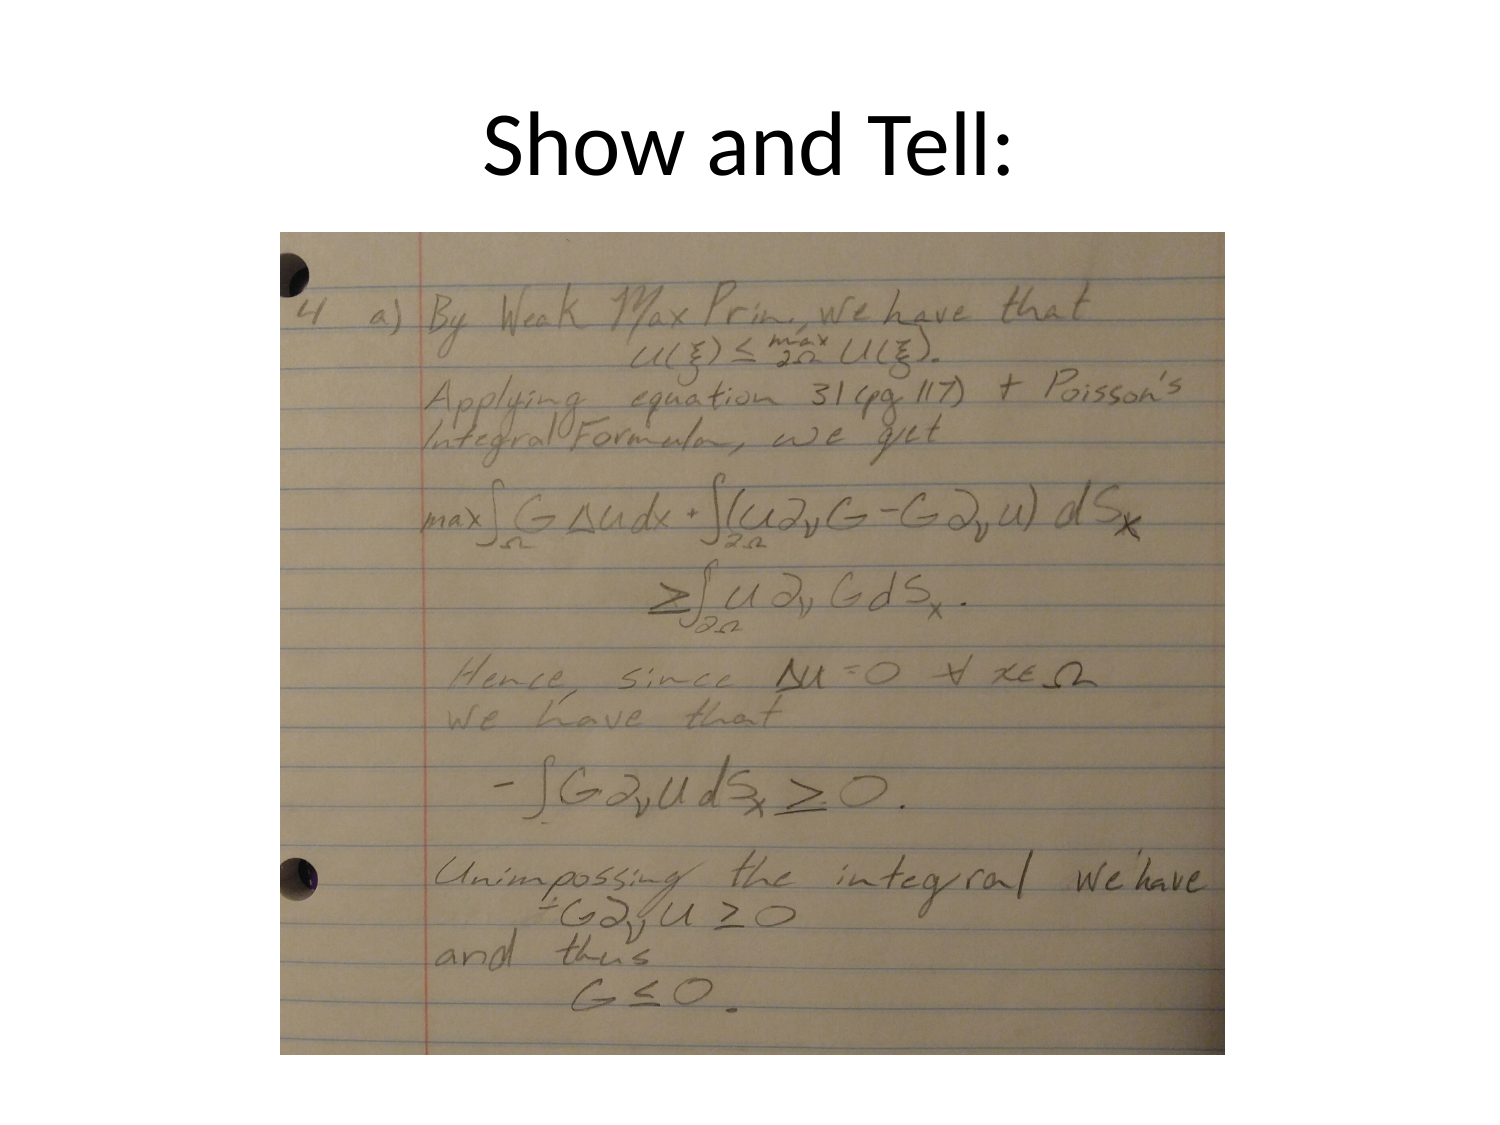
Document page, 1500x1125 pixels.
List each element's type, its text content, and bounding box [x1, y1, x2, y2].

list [5, 232, 1500, 1055]
title Show and Tell: [75, 45, 1425, 230]
